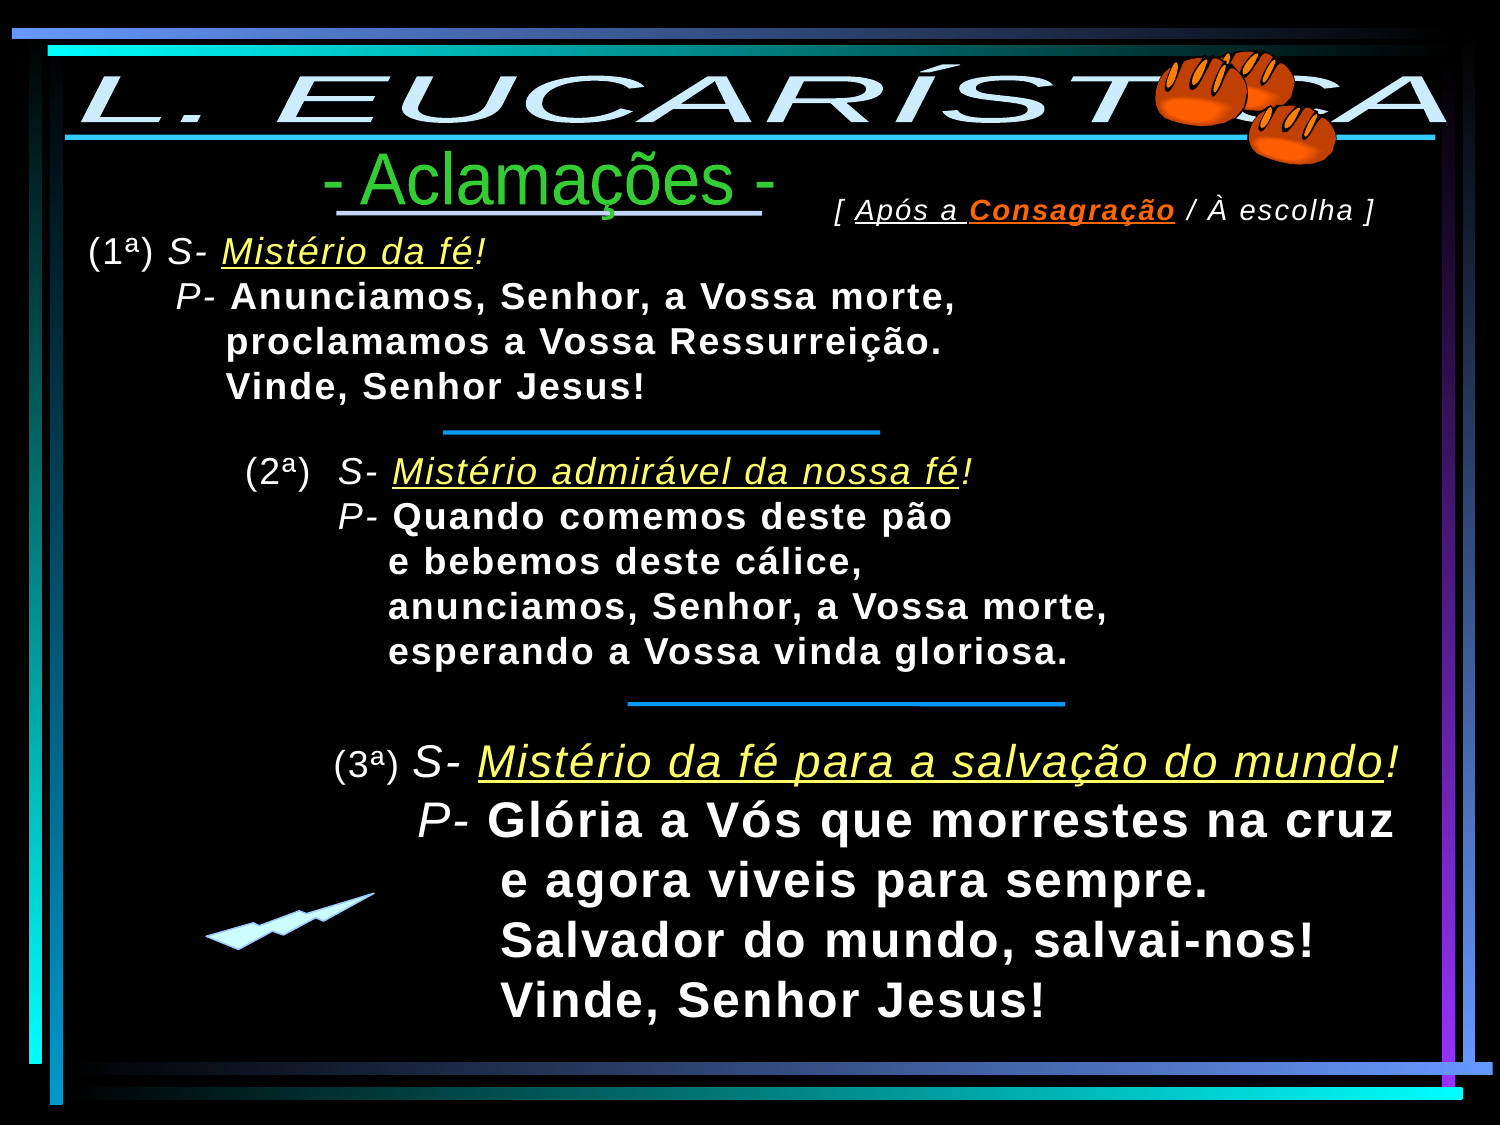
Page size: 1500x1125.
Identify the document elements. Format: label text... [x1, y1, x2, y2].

title [ Após a Consagração / À escolha ] (1ª) S- Mistério da fé! P- Anunciamos, Senhor, a Vossa morte, proclamamos a Vossa Ressurreição. Vinde, Senhor Jesus! (2ª) S- Mistério admirável da nossa fé! P- Quando comemos deste pão e bebemos deste cálice, anunciamos, Senhor, a Vossa morte, esperando a Vossa vinda gloriosa. (3ª) S- Mistério da fé para a salvação do mundo! P- Glória a Vós que morrestes na cruz e agora viveis para sempre. Salvador do mundo, salvai-nos! Vinde, Senhor Jesus! [72, 179, 1459, 1066]
picture [1127, 42, 1341, 180]
text_box [206, 893, 374, 950]
